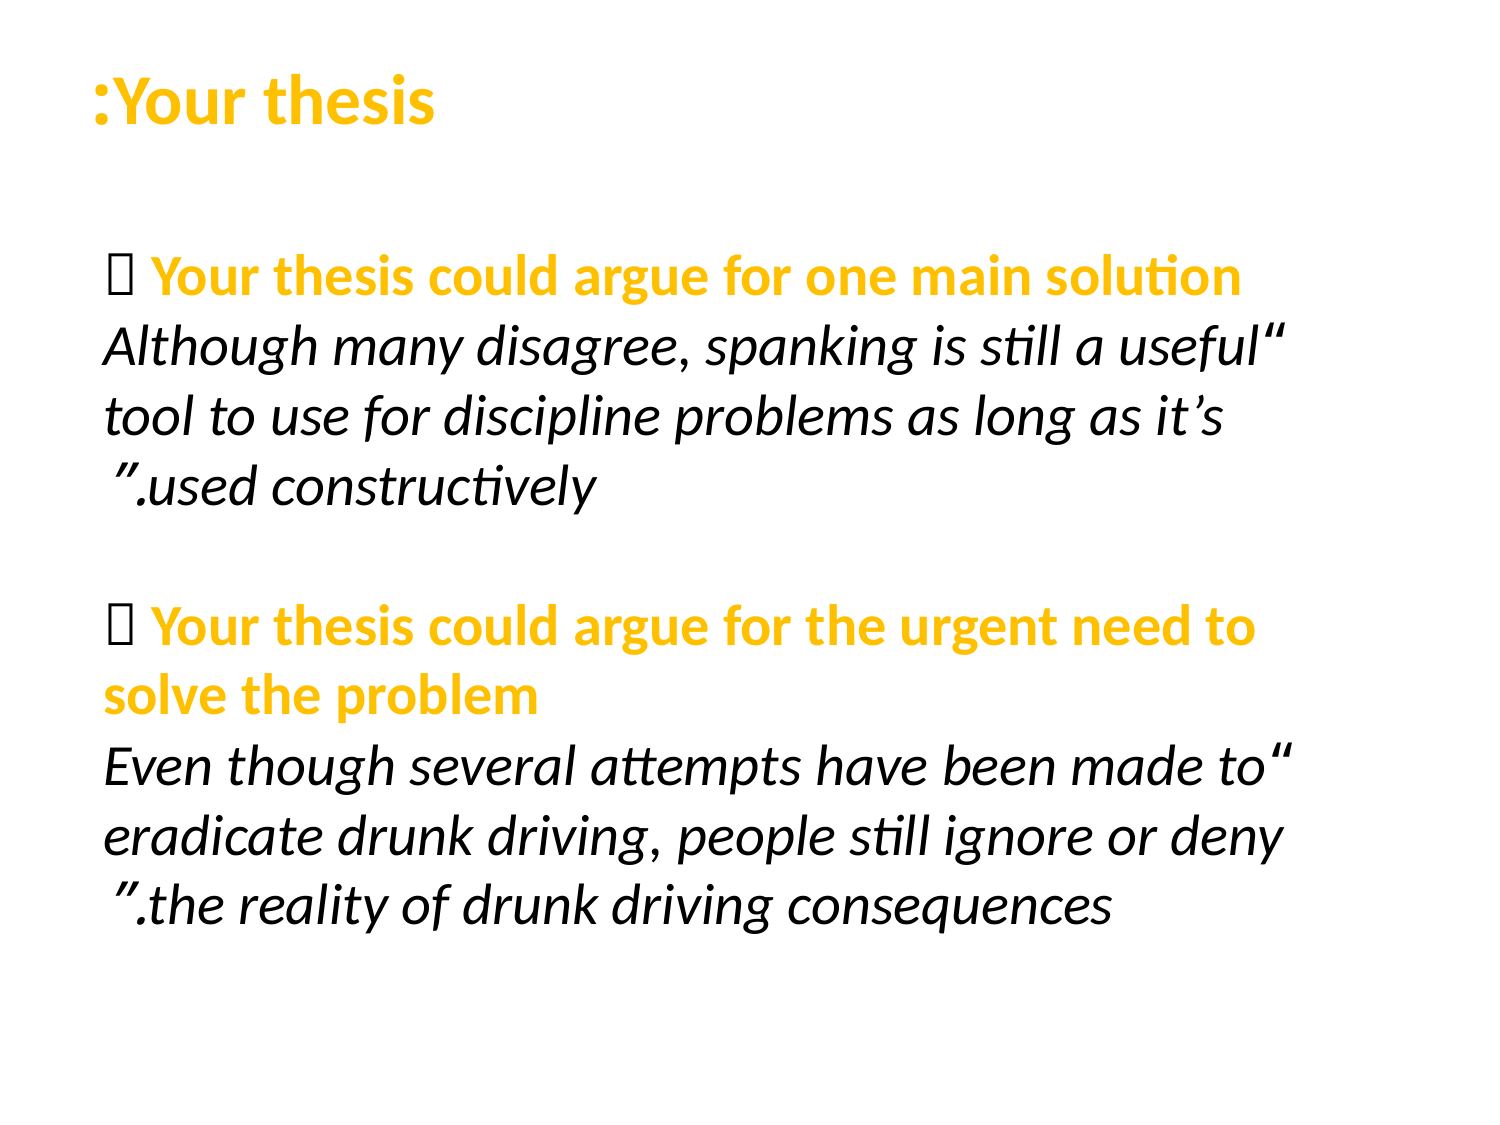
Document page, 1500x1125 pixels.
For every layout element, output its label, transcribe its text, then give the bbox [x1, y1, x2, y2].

title Your thesis: [75, 45, 1425, 233]
text_box  Your thesis could argue for one main solution “Although many disagree, spanking is still a useful tool to use for discipline problems as long as it’s used constructively.”  Your thesis could argue for the urgent need to solve the problem “Even though several attempts have been made to eradicate drunk driving, people still ignore or deny the reality of drunk driving consequences.” [88, 184, 1353, 1014]
